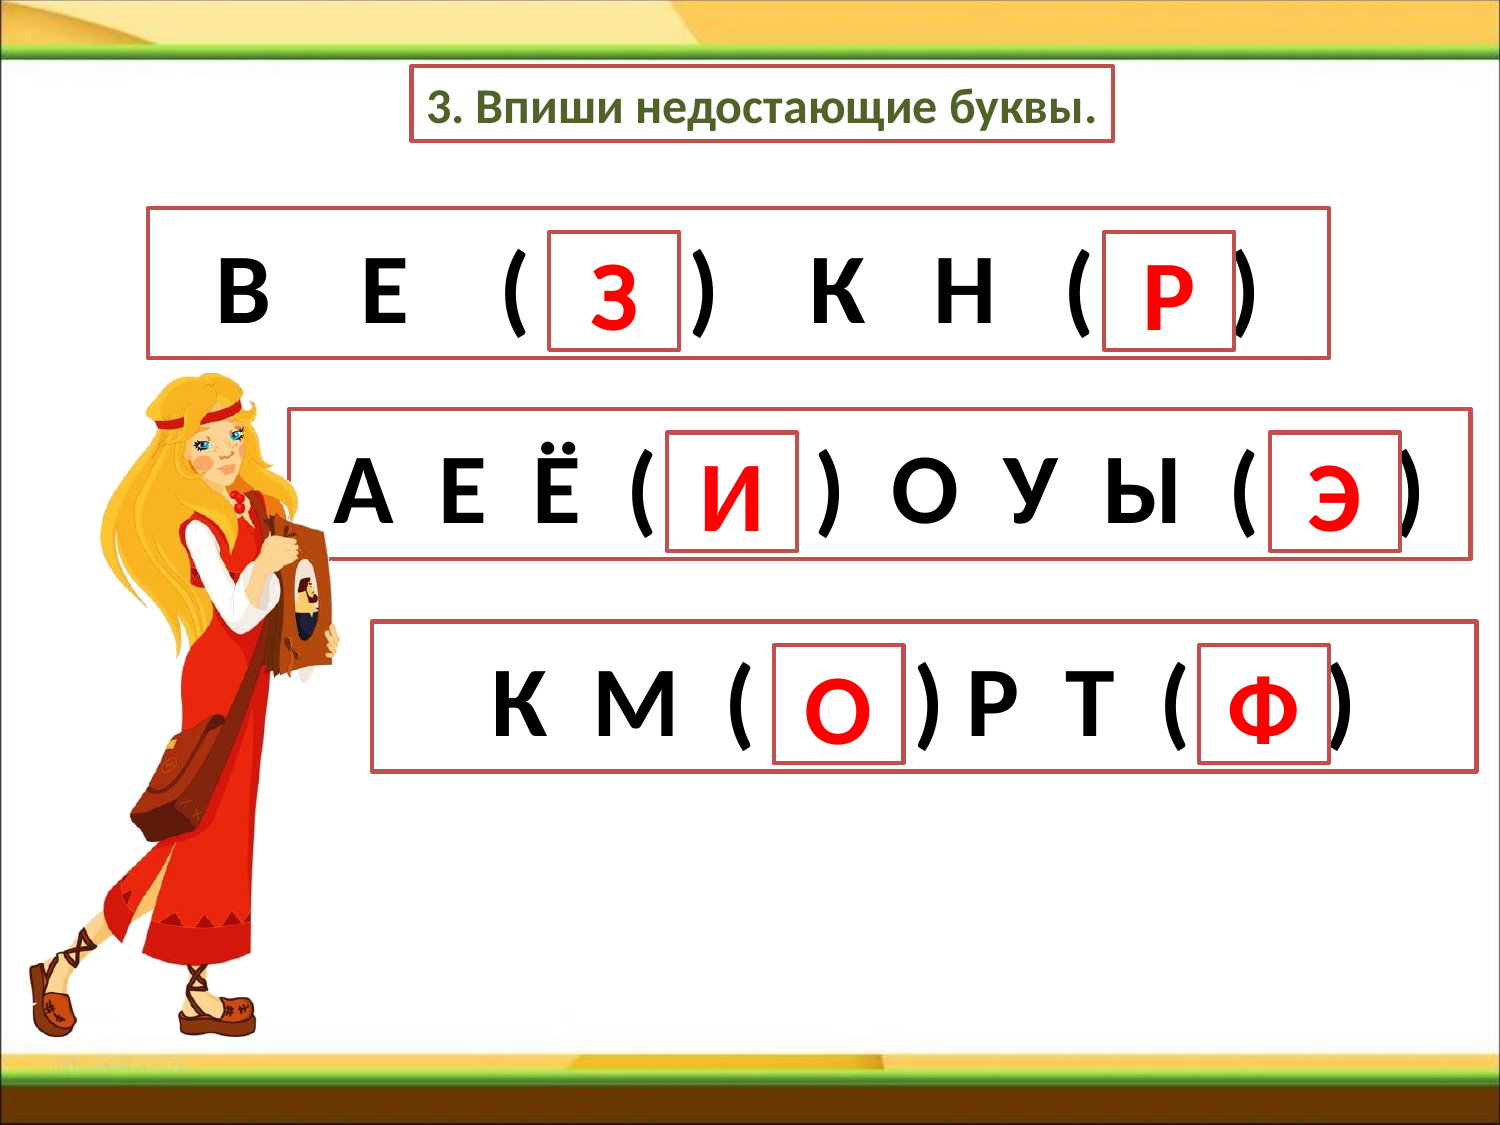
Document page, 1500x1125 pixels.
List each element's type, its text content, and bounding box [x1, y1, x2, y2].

text_box И [665, 430, 799, 553]
text_box Р [1102, 230, 1236, 352]
text_box А Е Ё ( ) О У Ы ( ) [353, 407, 1473, 561]
text_box Э [1268, 430, 1402, 553]
text_box 3. Впиши недостающие буквы. [409, 64, 1115, 143]
text_box О [772, 643, 906, 765]
text_box В Е ( ) К Н ( ) [146, 206, 1331, 360]
picture [0, 0, 1500, 1125]
text_box К М ( ) Р Т ( ) [370, 619, 1479, 774]
text_box З [547, 230, 681, 352]
text_box Ф [1197, 643, 1331, 765]
